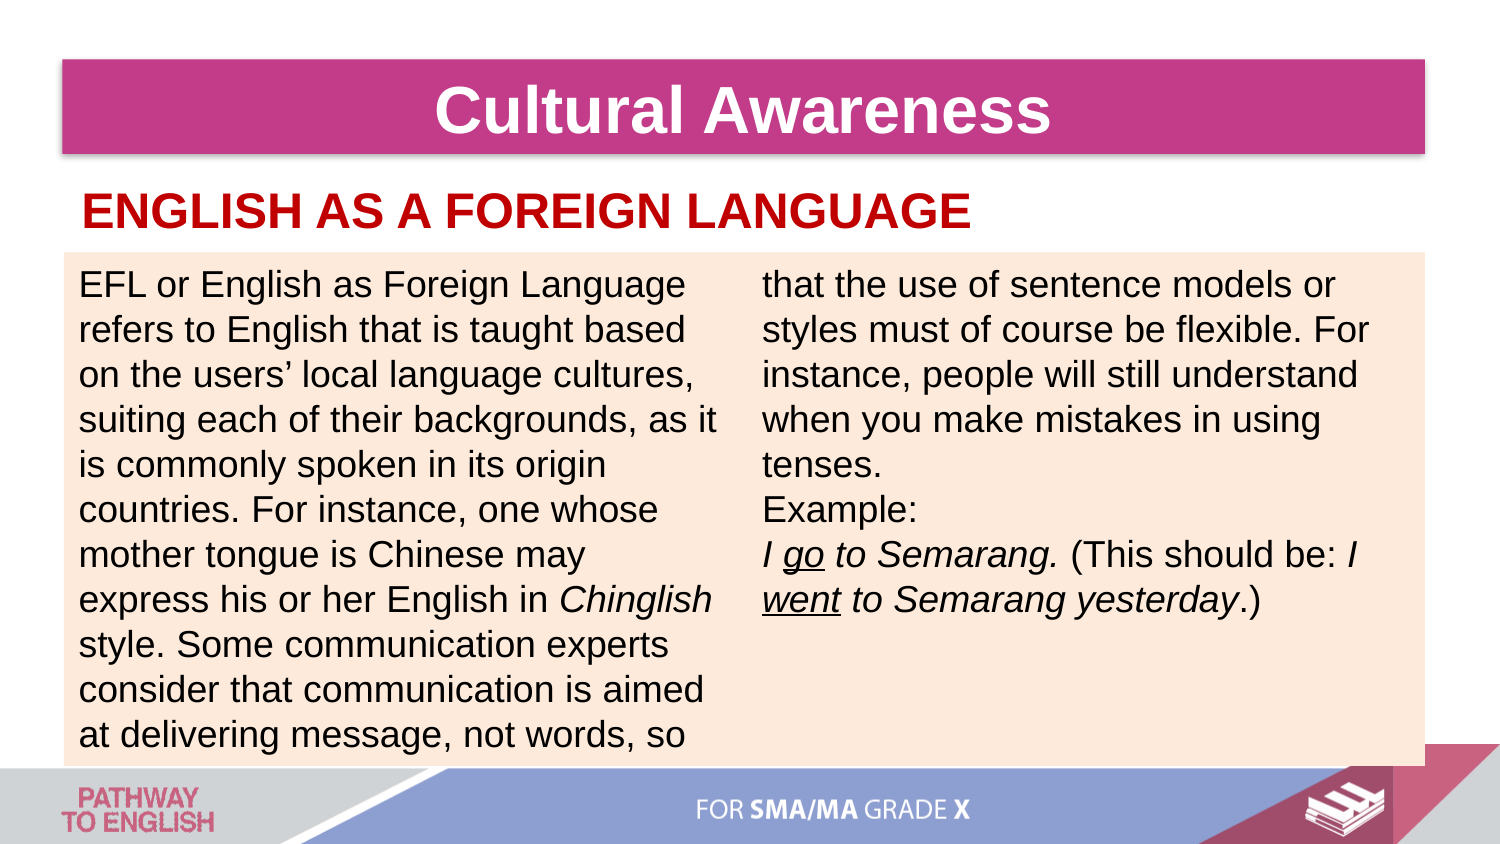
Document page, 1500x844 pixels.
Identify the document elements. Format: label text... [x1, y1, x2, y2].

text_box ENGLISH AS A FOREIGN LANGUAGE [66, 171, 988, 246]
text_box Cultural Awareness [62, 59, 1426, 155]
picture [0, 744, 1500, 844]
text_box EFL or English as Foreign Language refers to English that is taught based on the users’ local language cultures, suiting each of their backgrounds, as it is commonly spoken in its origin countries. For instance, one whose mother tongue is Chinese may express his or her English in Chinglish style. Some communication experts consider that communication is aimed at delivering message, not words, so that the use of sentence models or styles must of course be flexible. For instance, people will still understand when you make mistakes in using tenses. Example: I go to Semarang. (This should be: I went to Semarang yesterday.) [63, 252, 1425, 766]
